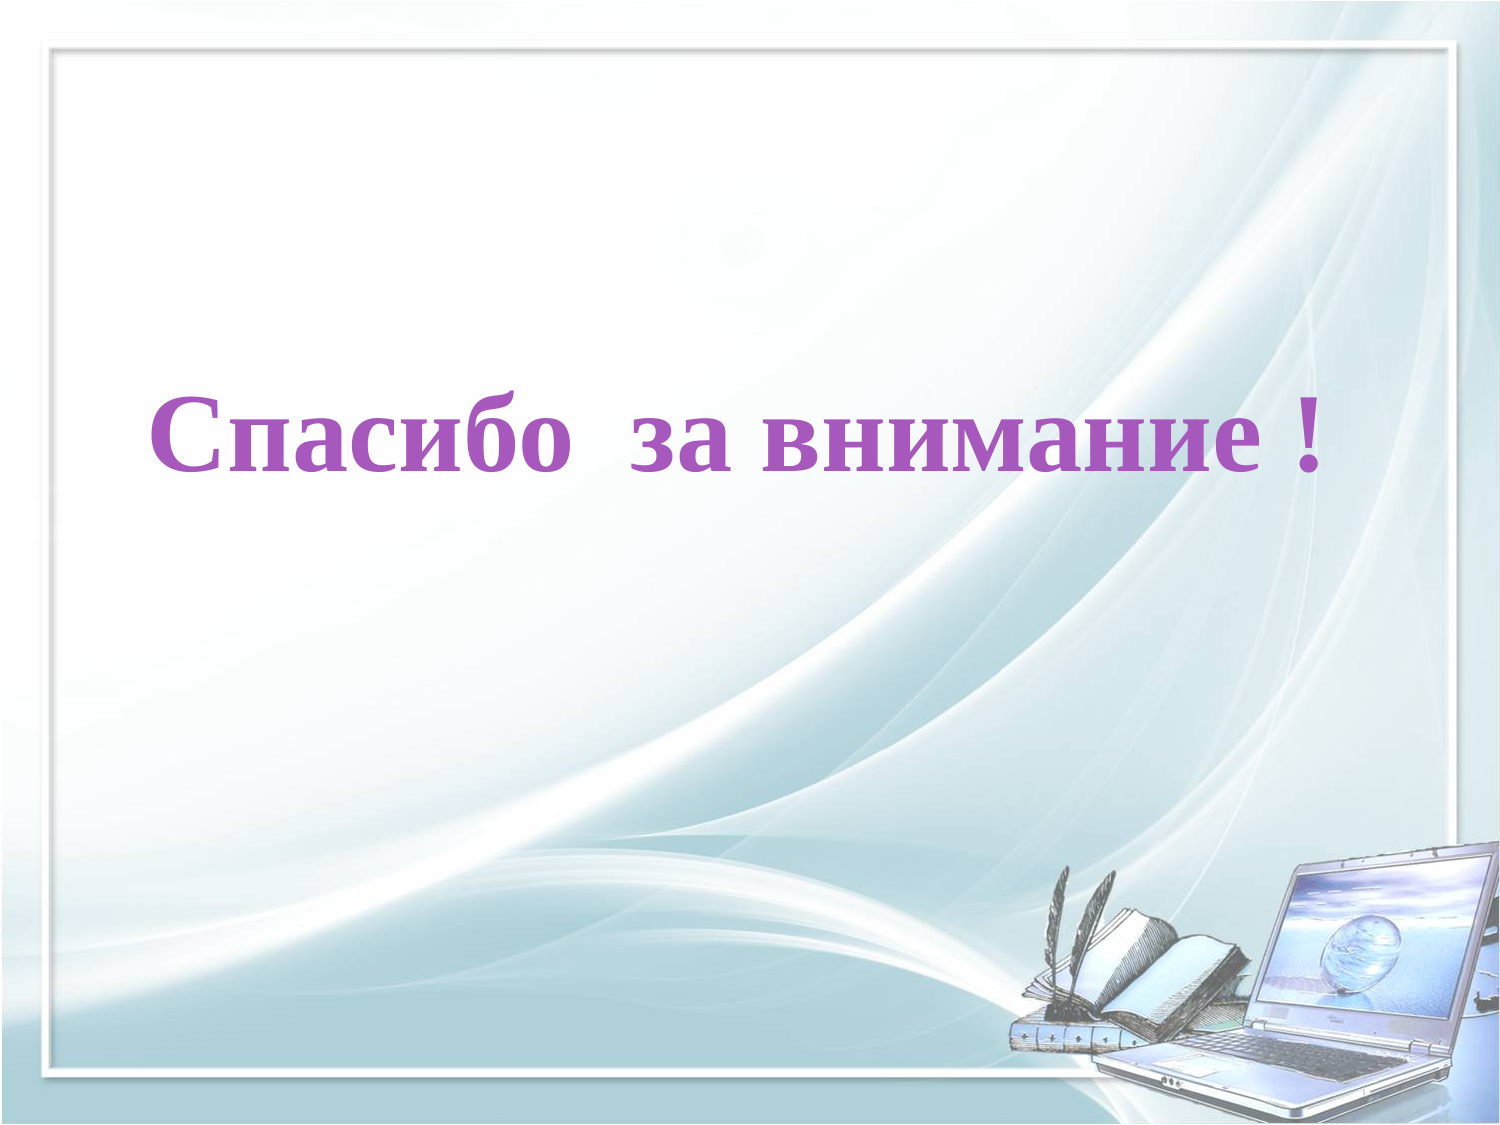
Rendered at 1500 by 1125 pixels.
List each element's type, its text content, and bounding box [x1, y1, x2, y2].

picture [0, 0, 1500, 1125]
title Спасибо за внимание ! [76, 324, 1427, 529]
